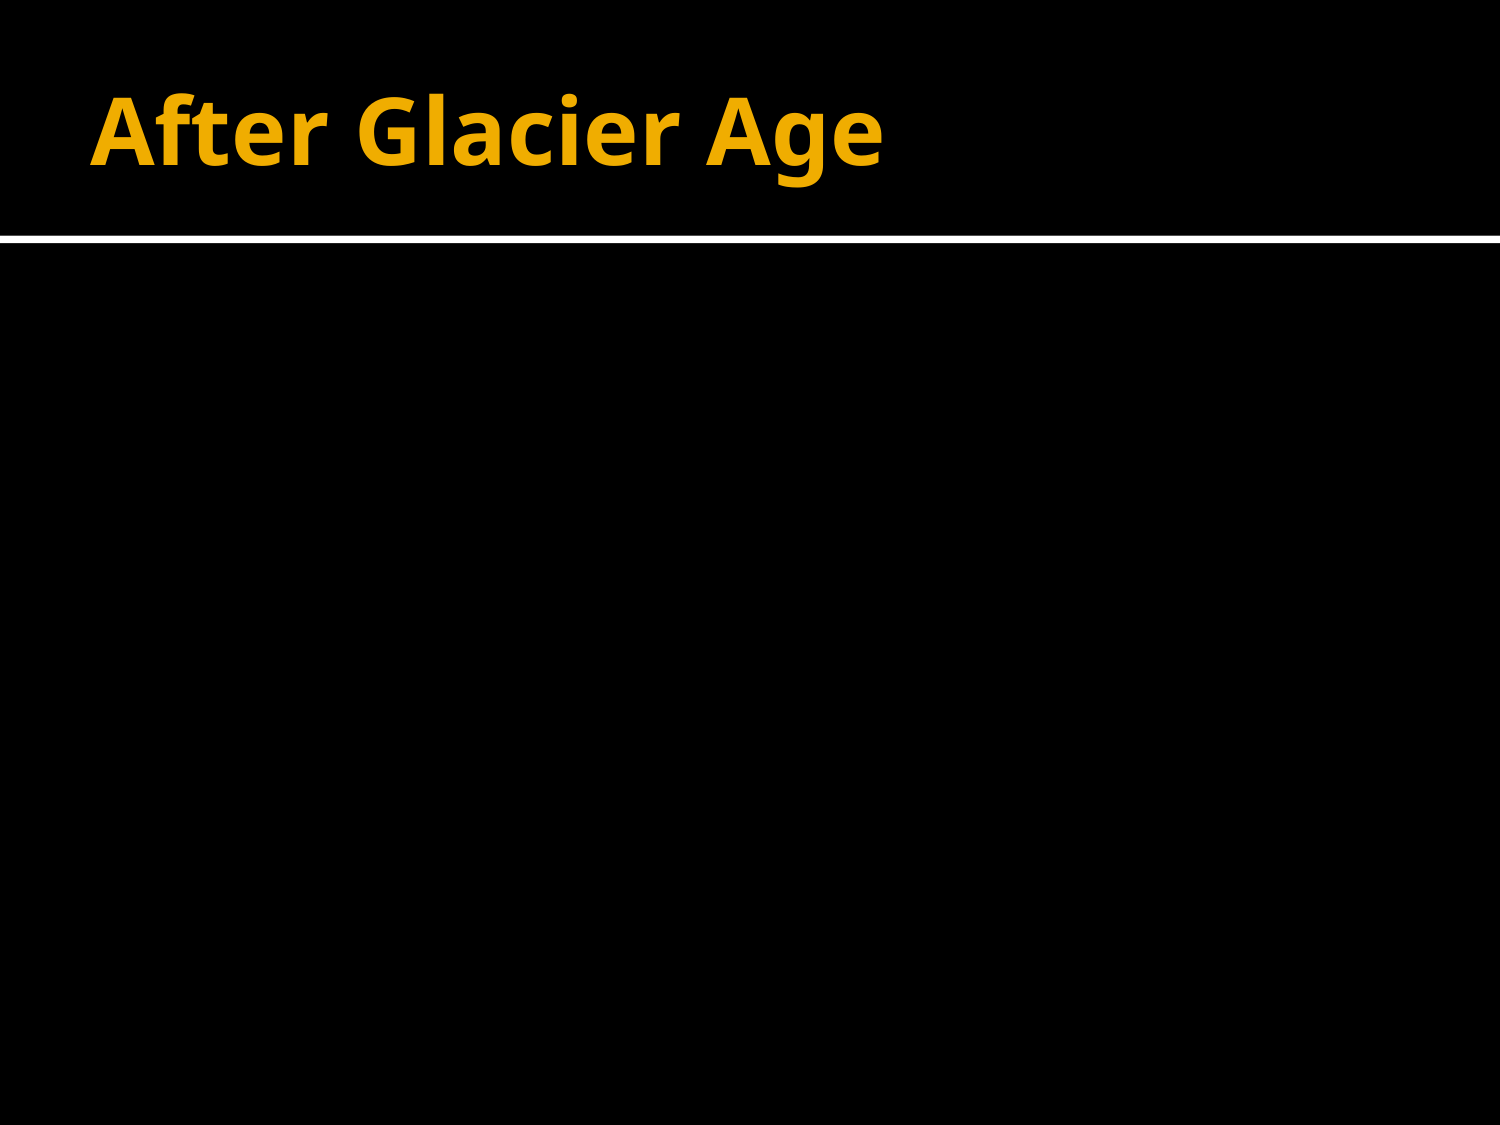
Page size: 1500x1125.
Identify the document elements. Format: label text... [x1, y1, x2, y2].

title After Glacier Age [75, 25, 1425, 231]
